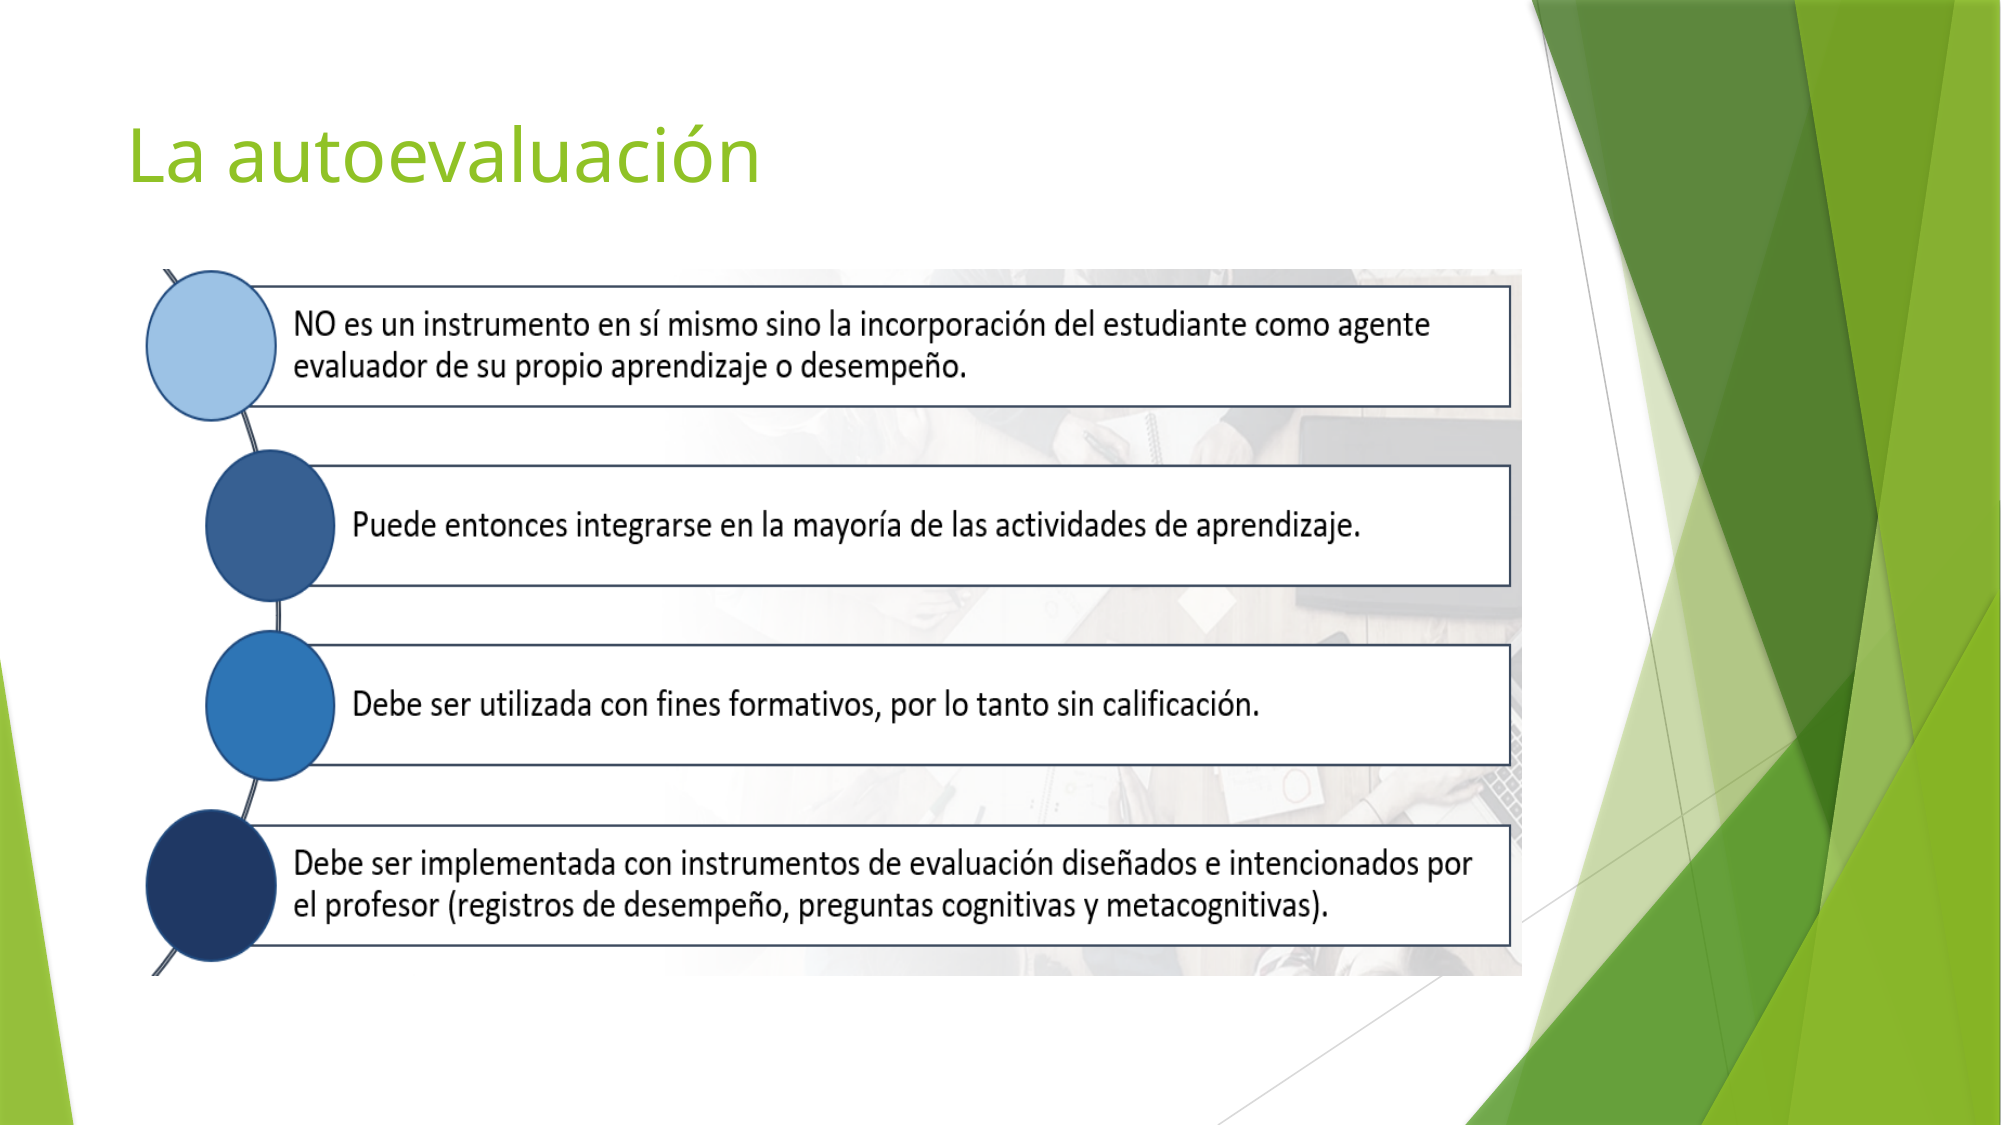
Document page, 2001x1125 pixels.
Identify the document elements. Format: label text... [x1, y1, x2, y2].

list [110, 268, 1522, 977]
title La autoevaluación [111, 99, 1522, 268]
